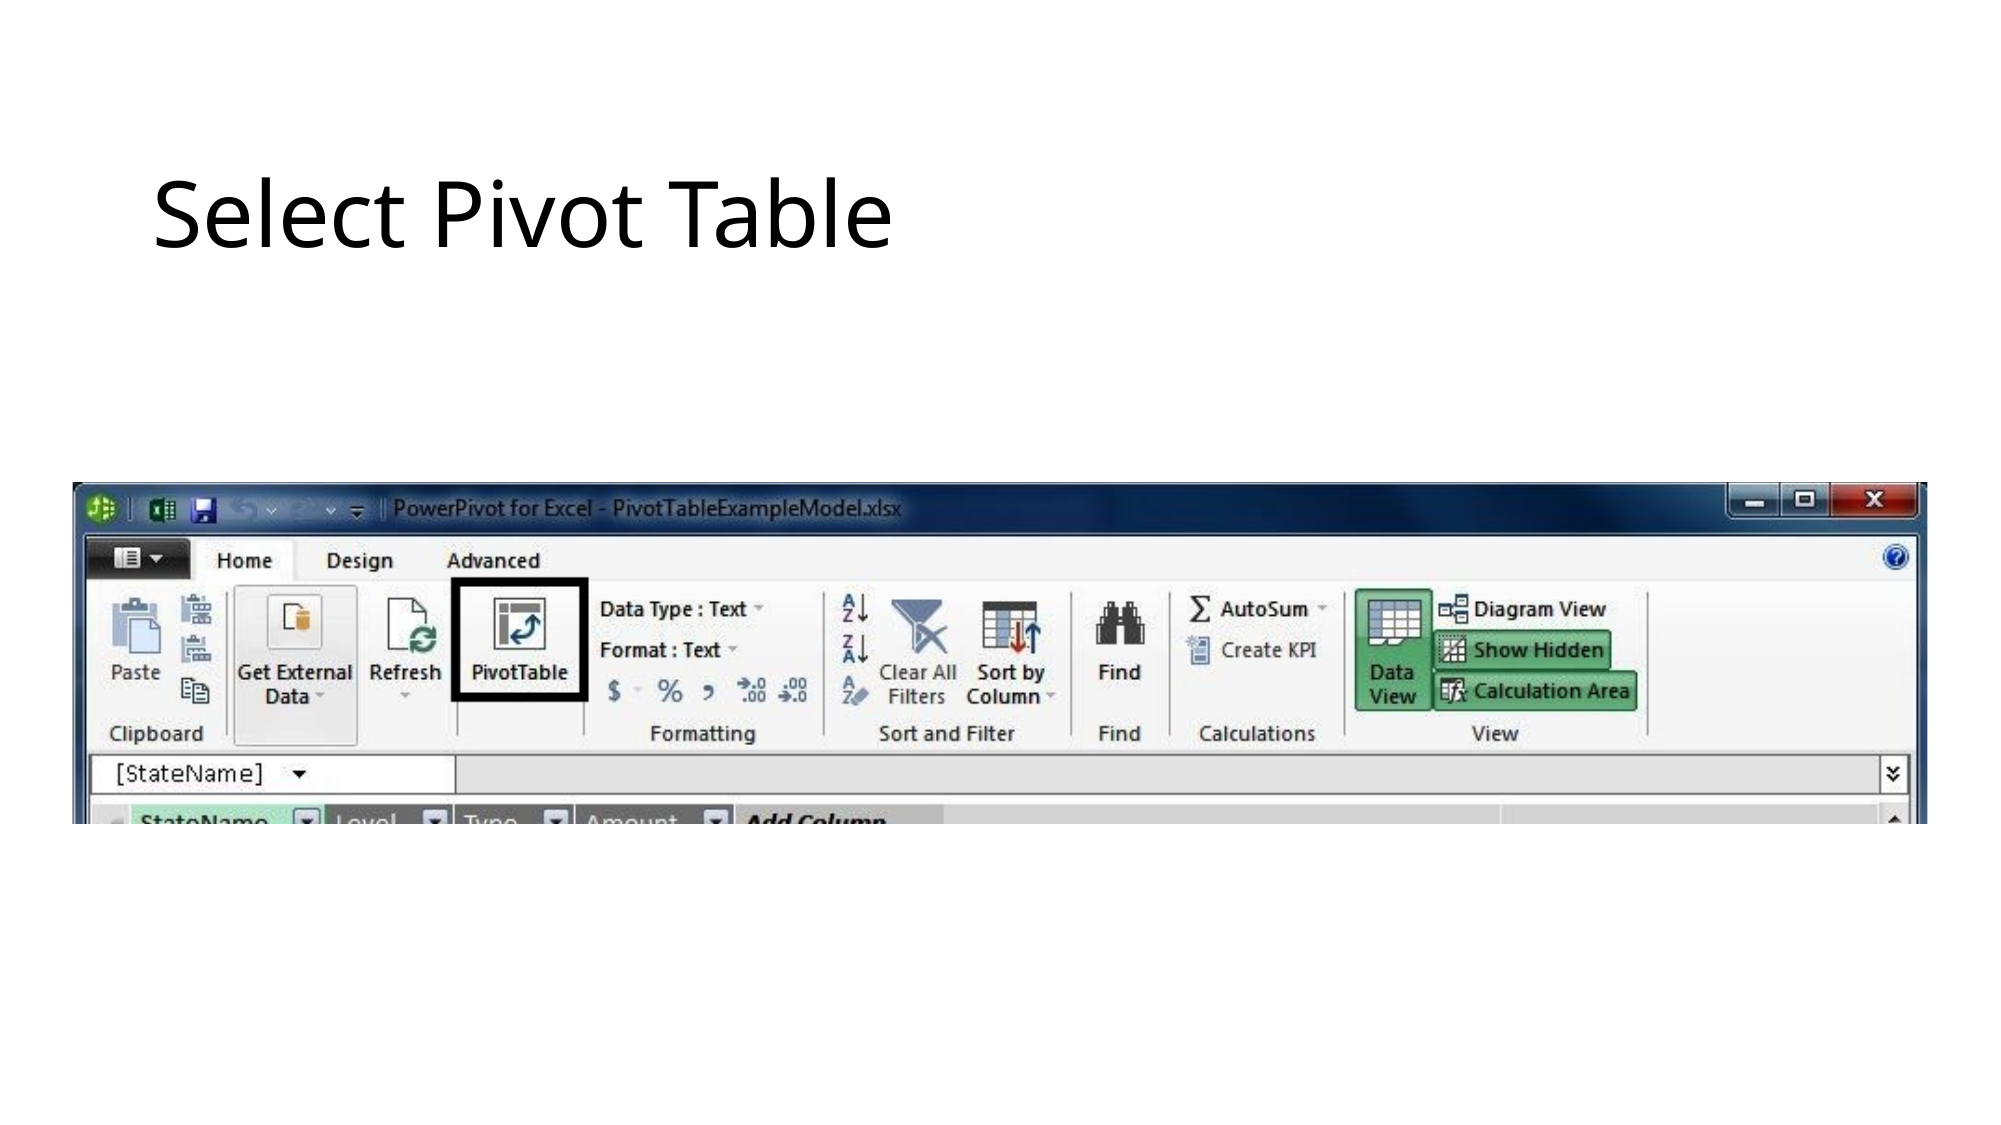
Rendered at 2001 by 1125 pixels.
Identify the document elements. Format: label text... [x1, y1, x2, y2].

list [72, 481, 1928, 824]
title Select Pivot Table [137, 59, 1863, 278]
